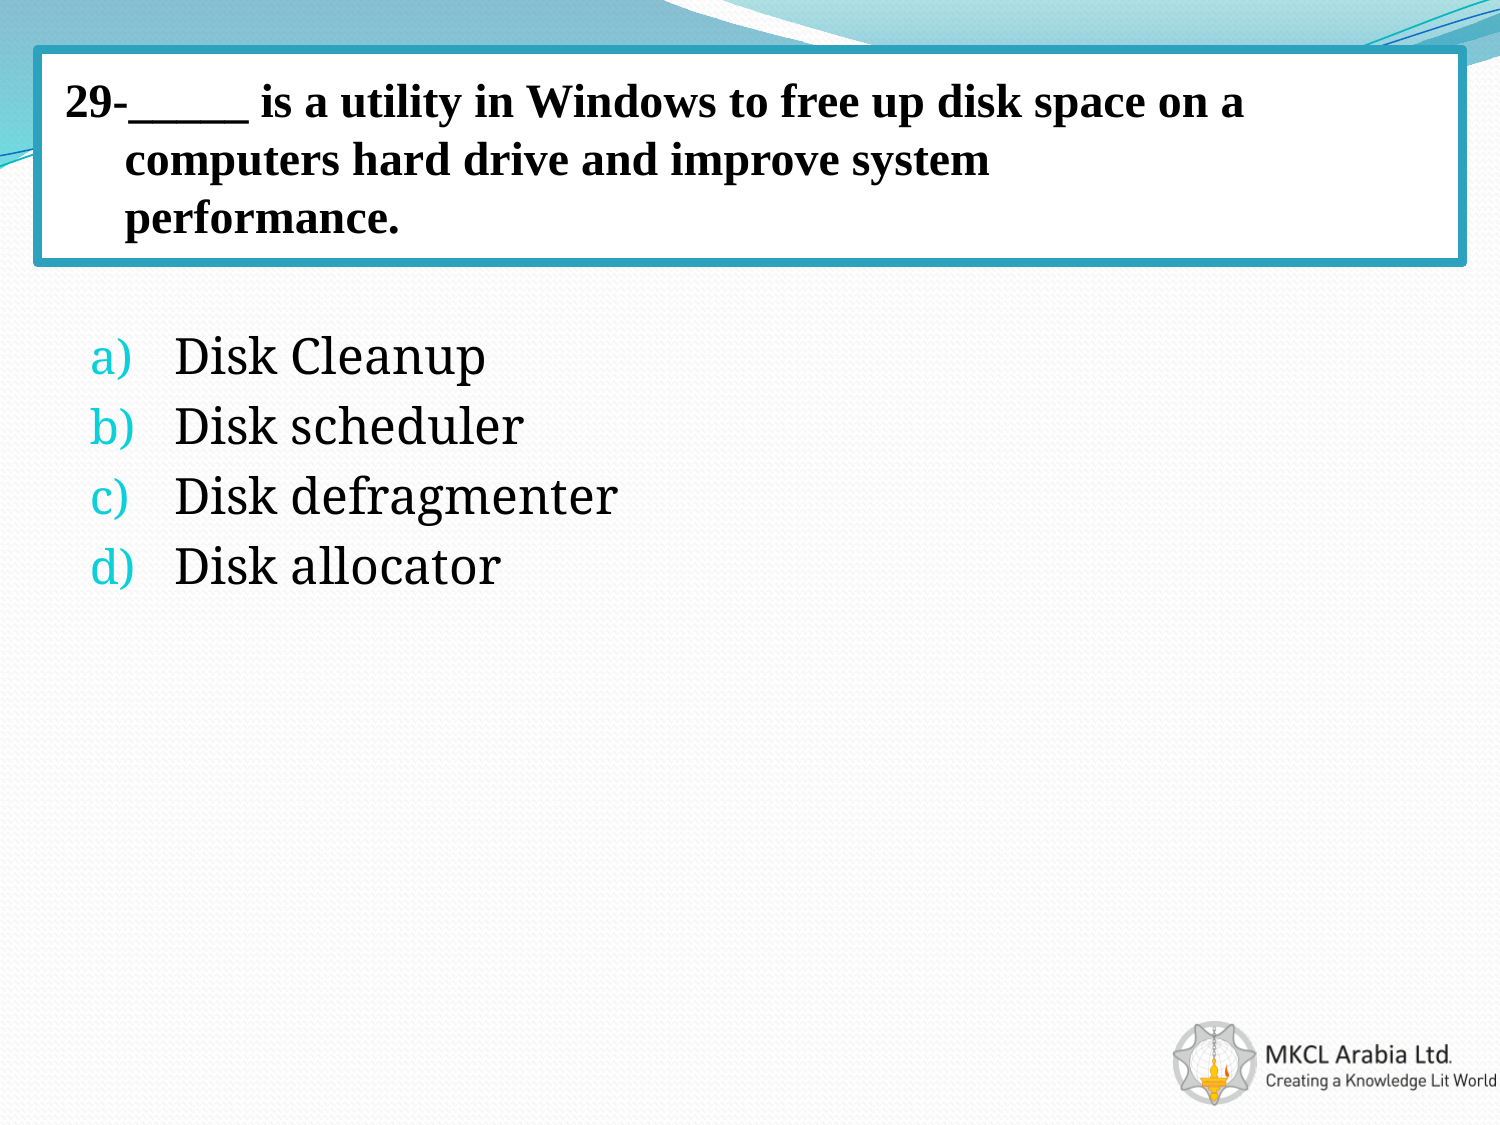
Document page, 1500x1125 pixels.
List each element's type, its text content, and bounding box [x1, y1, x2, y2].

list Disk Cleanup Disk scheduler Disk defragmenter Disk allocator [75, 317, 1425, 1038]
title 29-_____ is a utility in Windows to free up disk space on a computers hard drive and improve system performance. [50, 62, 1400, 250]
picture [1172, 1021, 1496, 1106]
